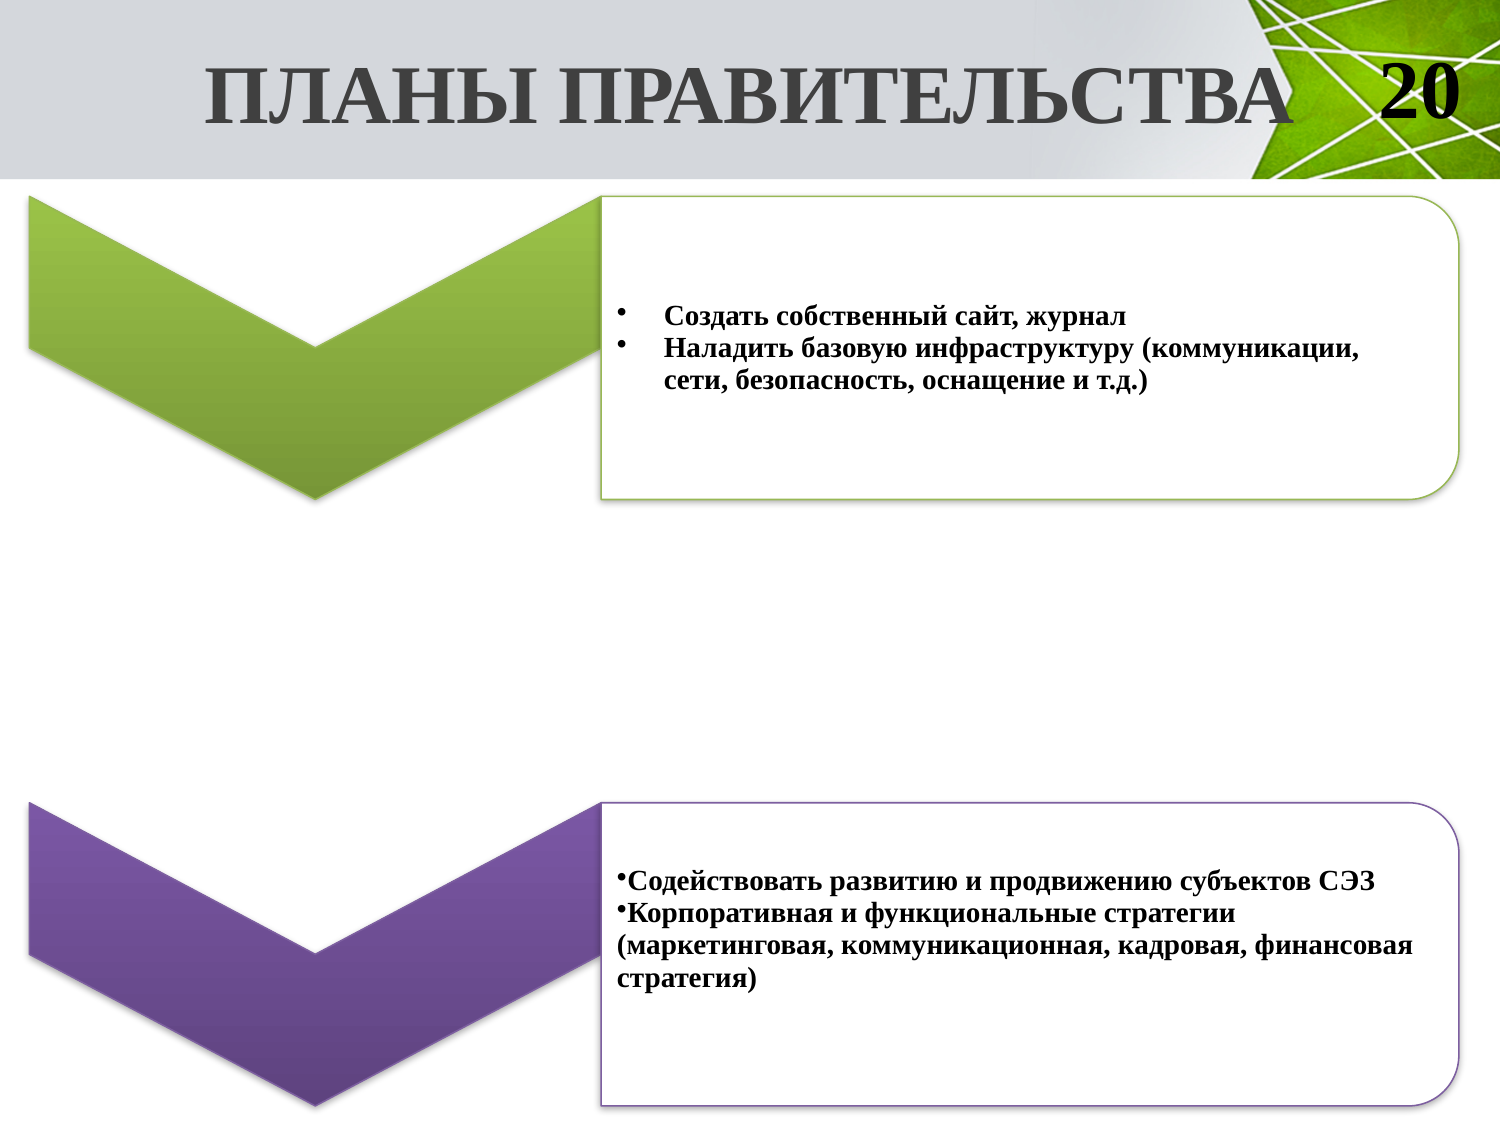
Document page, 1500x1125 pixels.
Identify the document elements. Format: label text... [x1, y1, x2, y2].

picture [0, 179, 1500, 1125]
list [29, 196, 1460, 1107]
text_box 20 [1364, 28, 1483, 143]
title ПЛАНЫ ПРАВИТЕЛЬСТВА [0, 2, 1500, 179]
